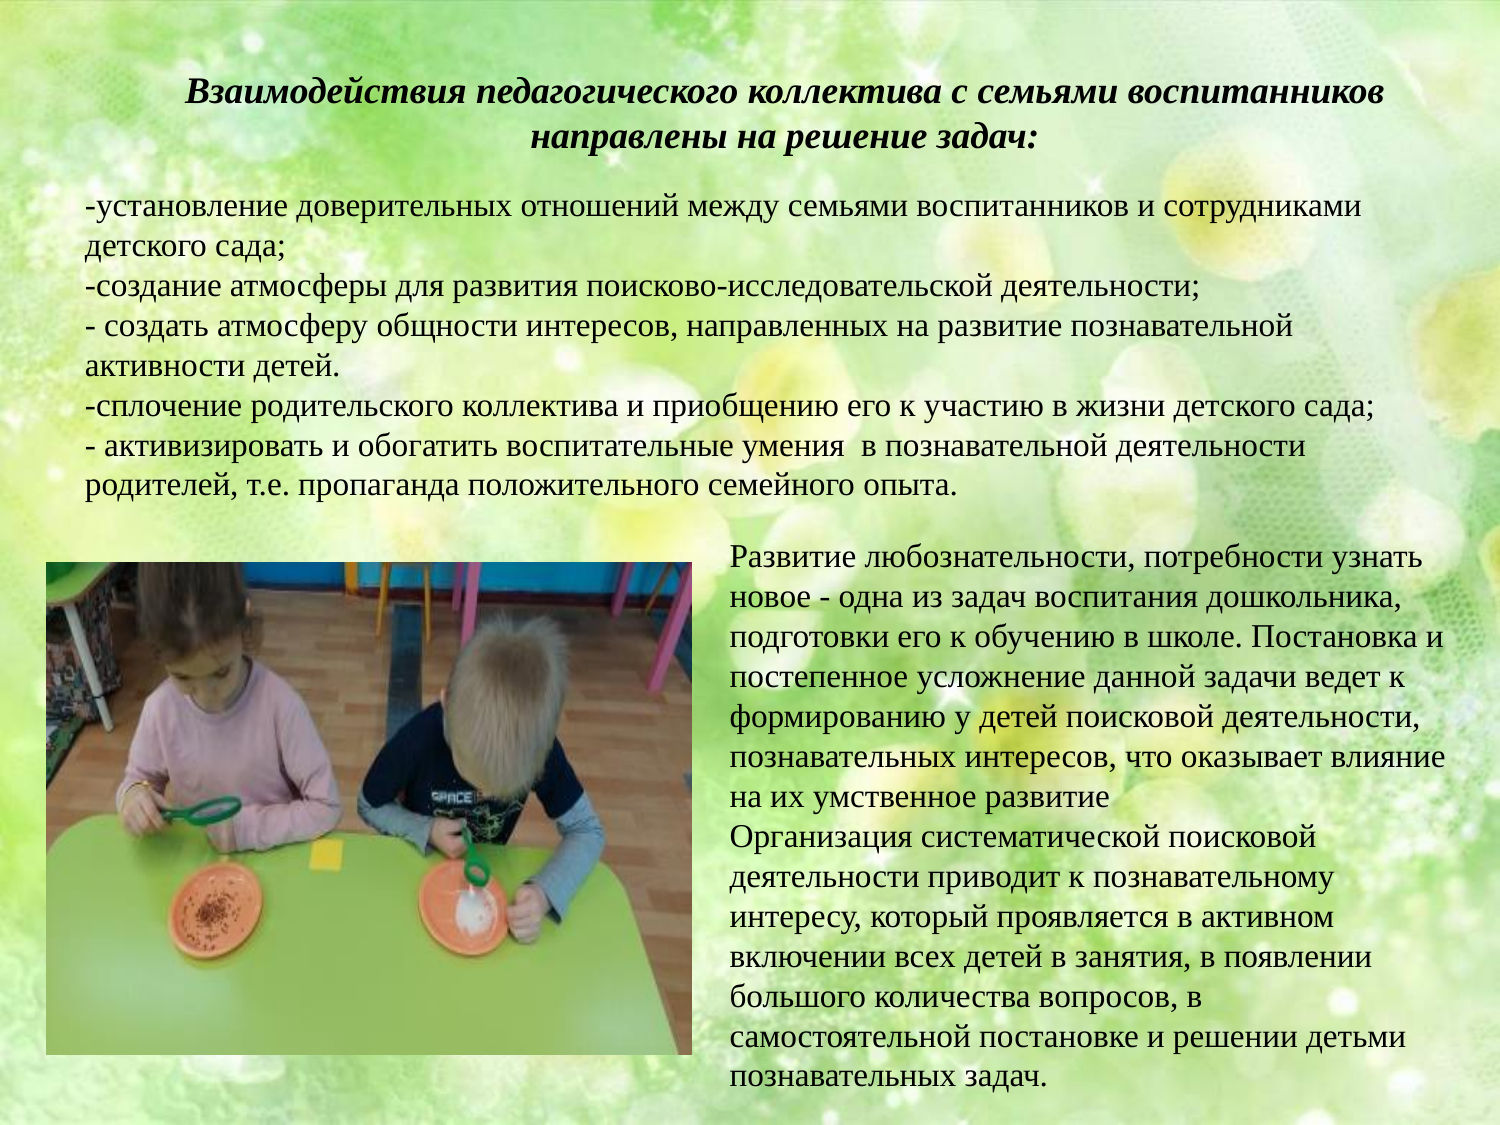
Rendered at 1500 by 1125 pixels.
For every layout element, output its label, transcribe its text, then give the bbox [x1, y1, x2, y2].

picture [0, 0, 1500, 1125]
text_box Взаимодействия педагогического коллектива с семьями воспитанников направлены на решение задач: [117, 58, 1453, 164]
text_box Развитие любознательности, потребности узнать новое - одна из задач воспитания дошкольника, подготовки его к обучению в школе. Постановка и постепенное усложнение данной задачи ведет к формированию у детей поисковой деятельности, познавательных интересов, что оказывает влияние на их умственное развитие Организация систематической поисковой деятельности приводит к познавательному интересу, который проявляется в активном включении всех детей в занятия, в появлении большого количества вопросов, в самостоятельной постановке и решении детьми познавательных задач. [714, 527, 1465, 1101]
text_box -установление доверительных отношений между семьями воспитанников и сотрудниками детского сада; -создание атмосферы для развития поисково-исследовательской деятельности; - создать атмосферу общности интересов, направленных на развитие познавательной активности детей. -сплочение родительского коллектива и приобщению его к участию в жизни детского сада; - активизировать и обогатить воспитательные умения в познавательной деятельности родителей, т.е. пропаганда положительного семейного опыта. [70, 175, 1454, 510]
